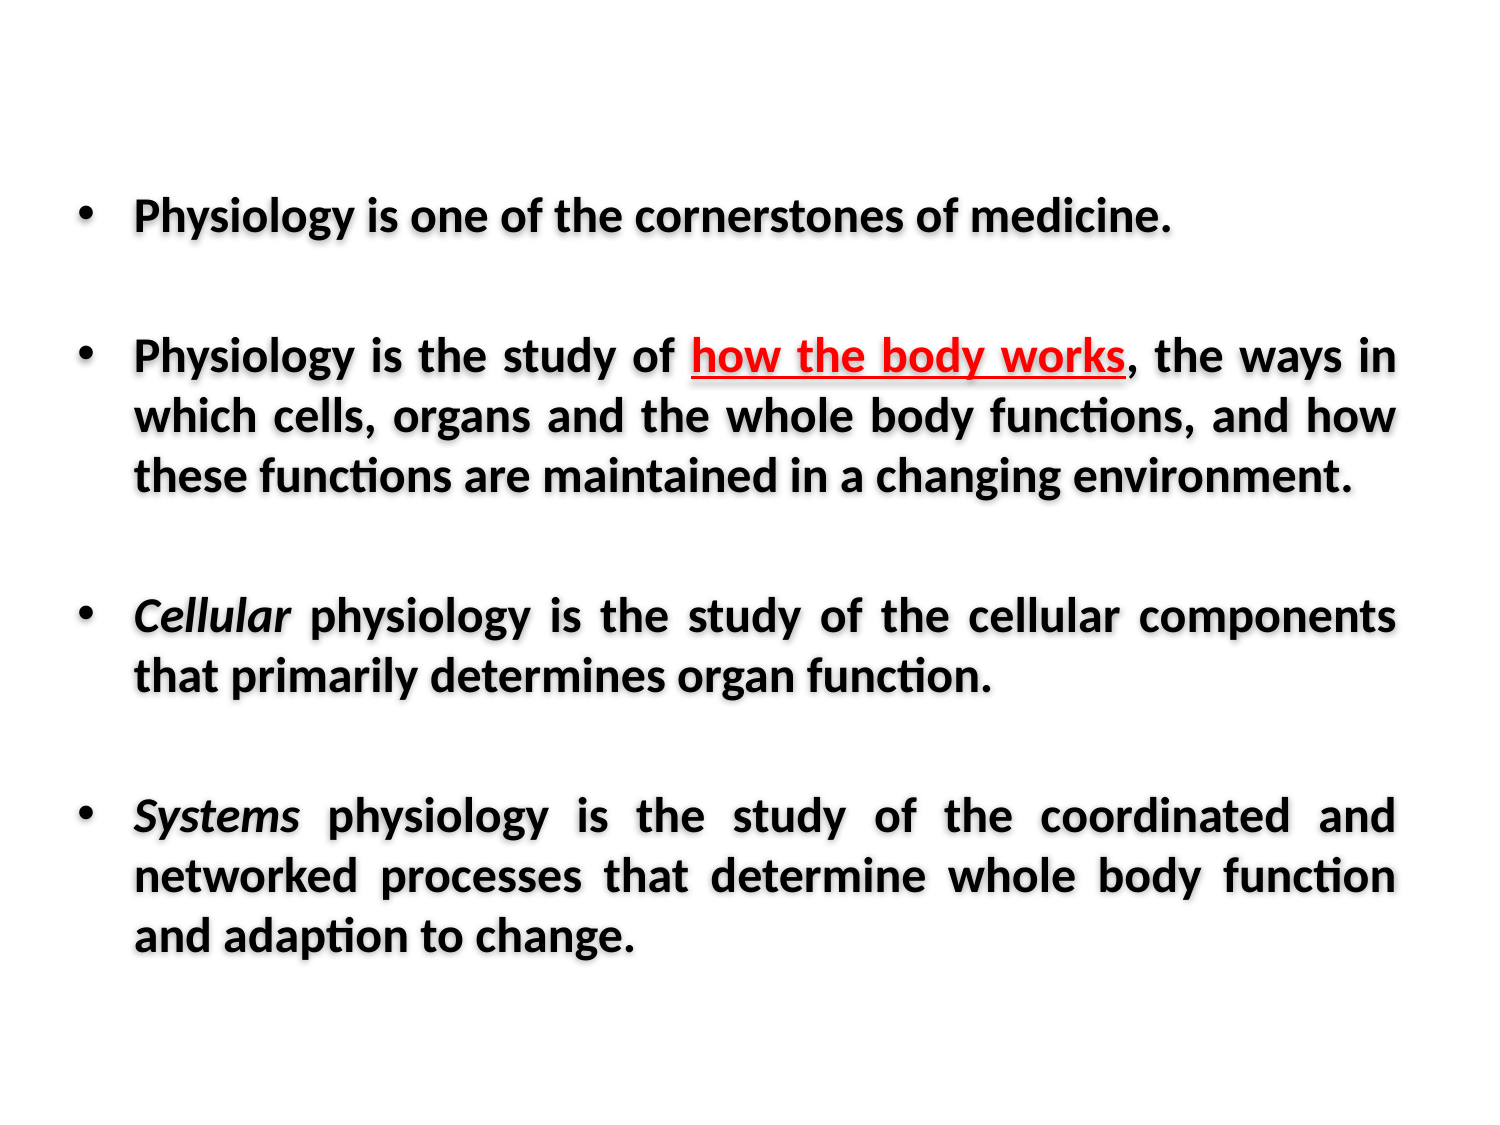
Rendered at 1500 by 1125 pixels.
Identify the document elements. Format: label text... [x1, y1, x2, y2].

list Physiology is one of the cornerstones of medicine. Physiology is the study of how the body works, the ways in which cells, organs and the whole body functions, and how these functions are maintained in a changing environment. Cellular physiology is the study of the cellular components that primarily determines organ function. Systems physiology is the study of the coordinated and networked processes that determine whole body function and adaption to change. [62, 174, 1413, 988]
